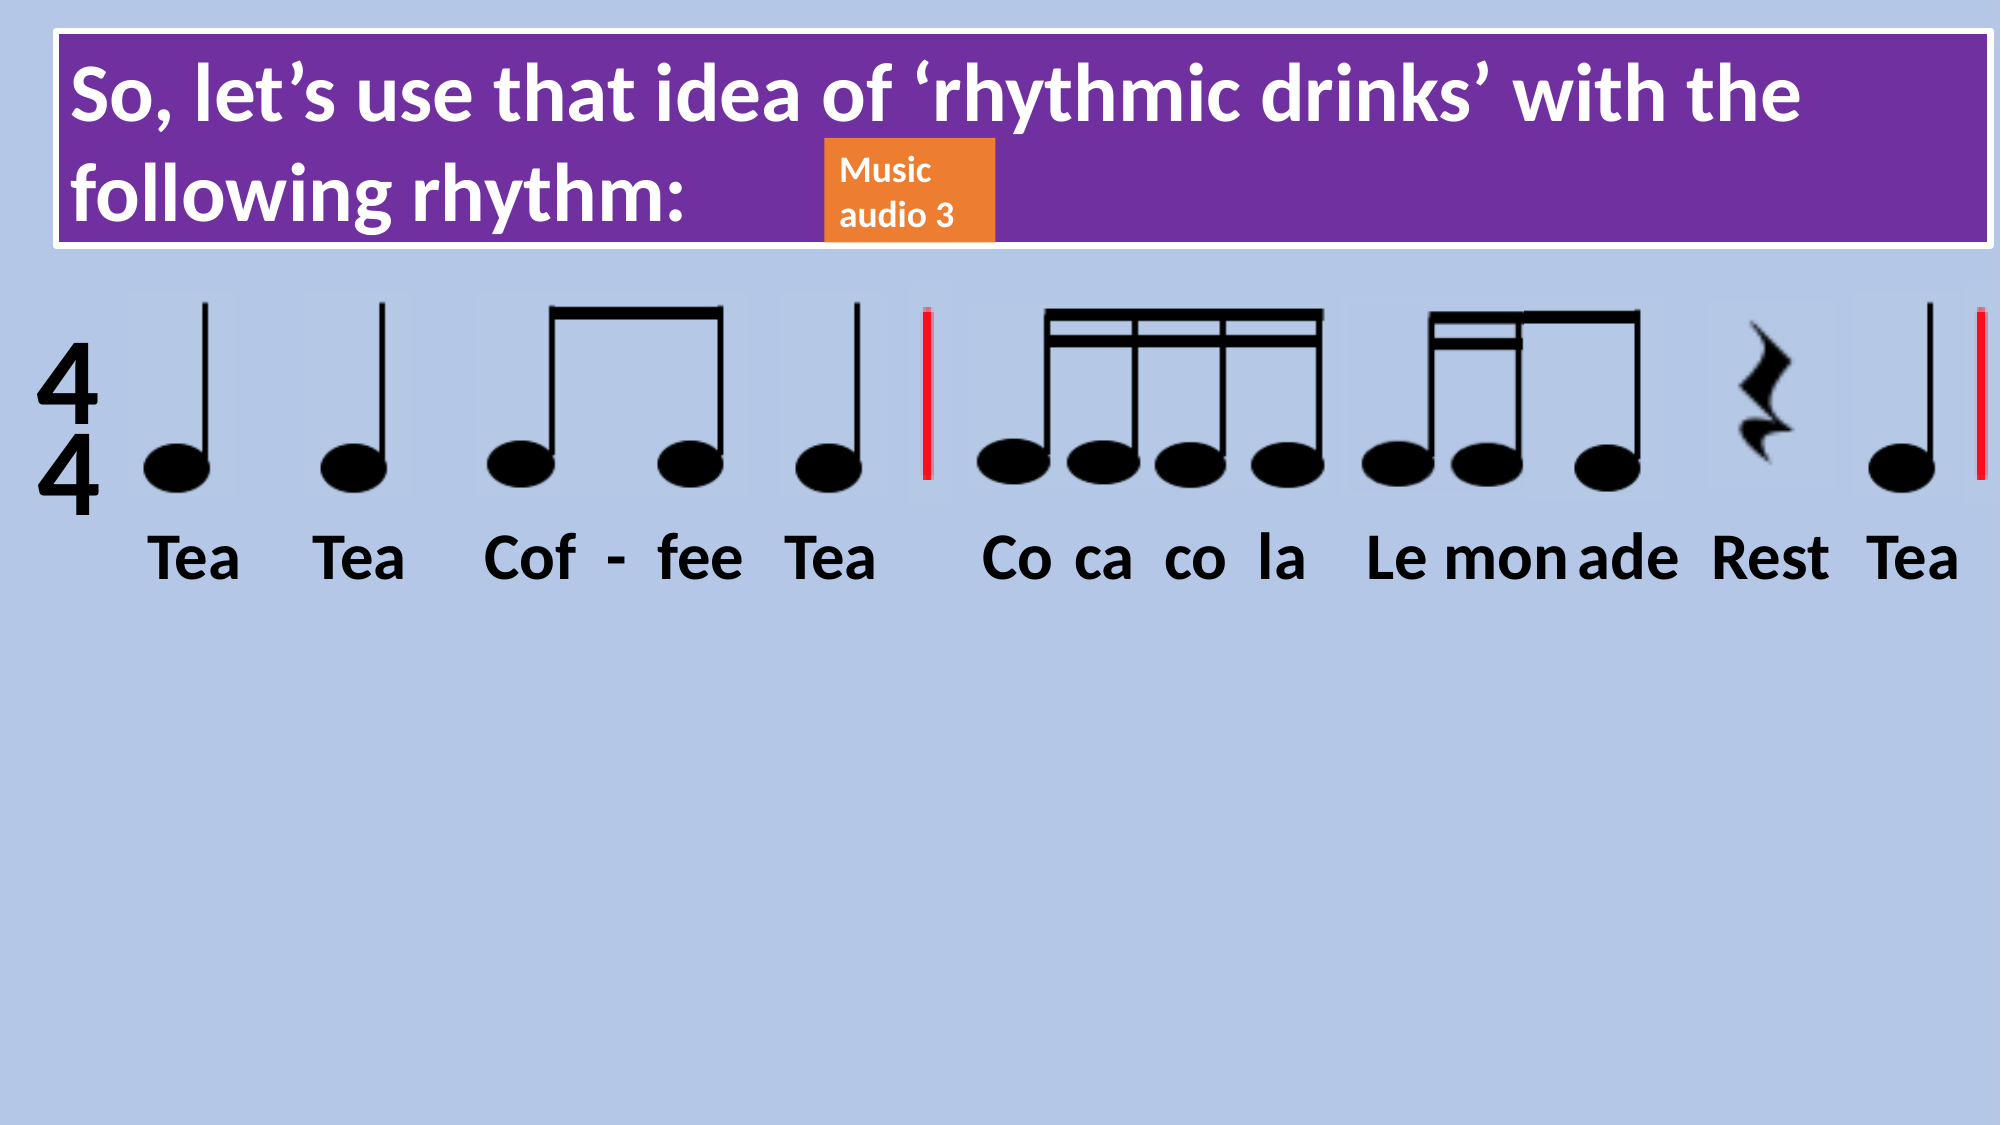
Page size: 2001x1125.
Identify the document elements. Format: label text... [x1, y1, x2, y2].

picture [965, 302, 1327, 490]
picture [909, 282, 952, 506]
text_box Music audio 3 [824, 137, 996, 243]
picture [779, 291, 887, 497]
text_box Tea [1852, 505, 2000, 601]
picture [1341, 295, 1666, 502]
text_box Le mon ade [1351, 505, 1696, 601]
text_box Tea [132, 505, 294, 601]
text_box 4 [22, 383, 105, 549]
text_box Tea [298, 505, 460, 601]
text_box Cof - fee [469, 505, 769, 601]
picture [1852, 291, 1960, 497]
text_box Co ca co la [961, 505, 1351, 601]
picture [1963, 282, 2000, 506]
text_box Tea [769, 505, 931, 601]
text_box 4 [21, 292, 104, 457]
text_box So, let’s use that idea of ‘rhythmic drinks’ with the following rhythm: [56, 30, 1991, 246]
picture [1707, 300, 1836, 488]
picture [304, 291, 413, 497]
picture [474, 291, 749, 497]
text_box Rest [1696, 505, 1852, 601]
picture [127, 291, 235, 497]
